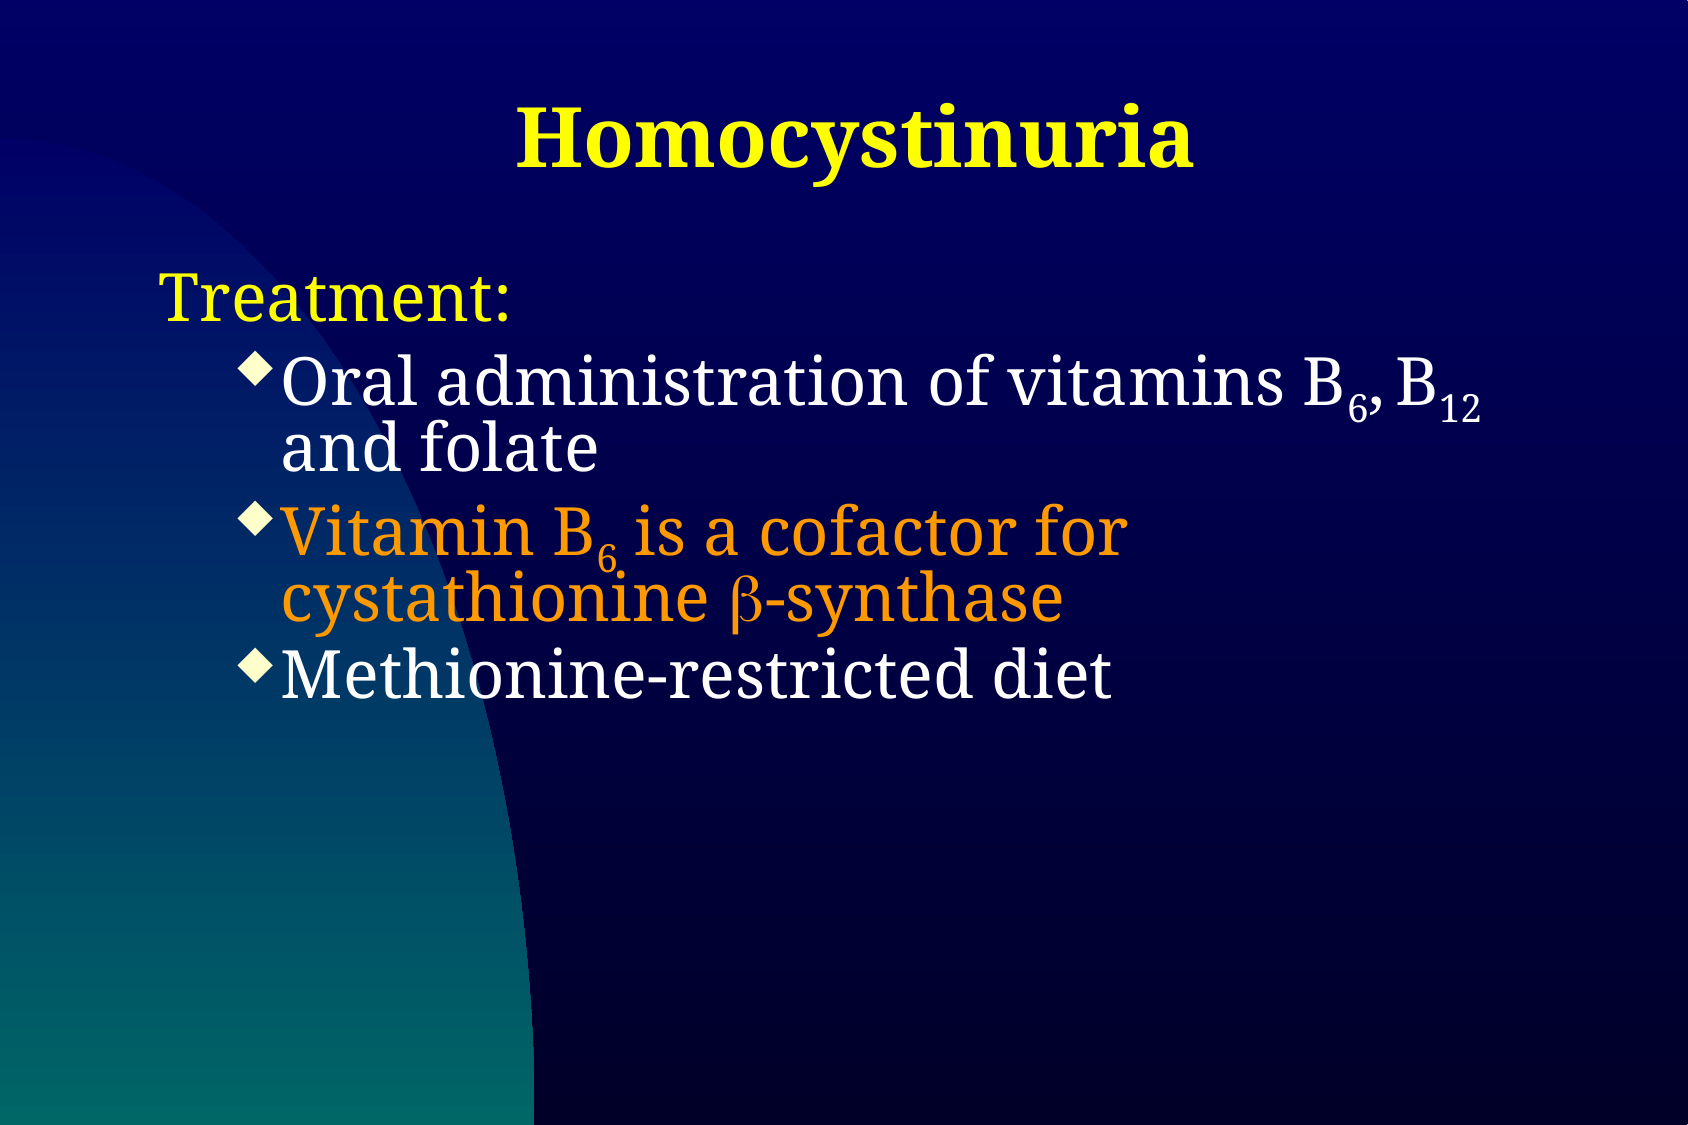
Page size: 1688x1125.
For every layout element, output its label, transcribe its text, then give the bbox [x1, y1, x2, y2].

title Homocystinuria [181, 87, 1532, 205]
list Treatment: Oral administration of vitamins B6, B12 and folate Vitamin B6 is a cofactor for cystathionine b-synthase Methionine-restricted diet [143, 262, 1575, 950]
